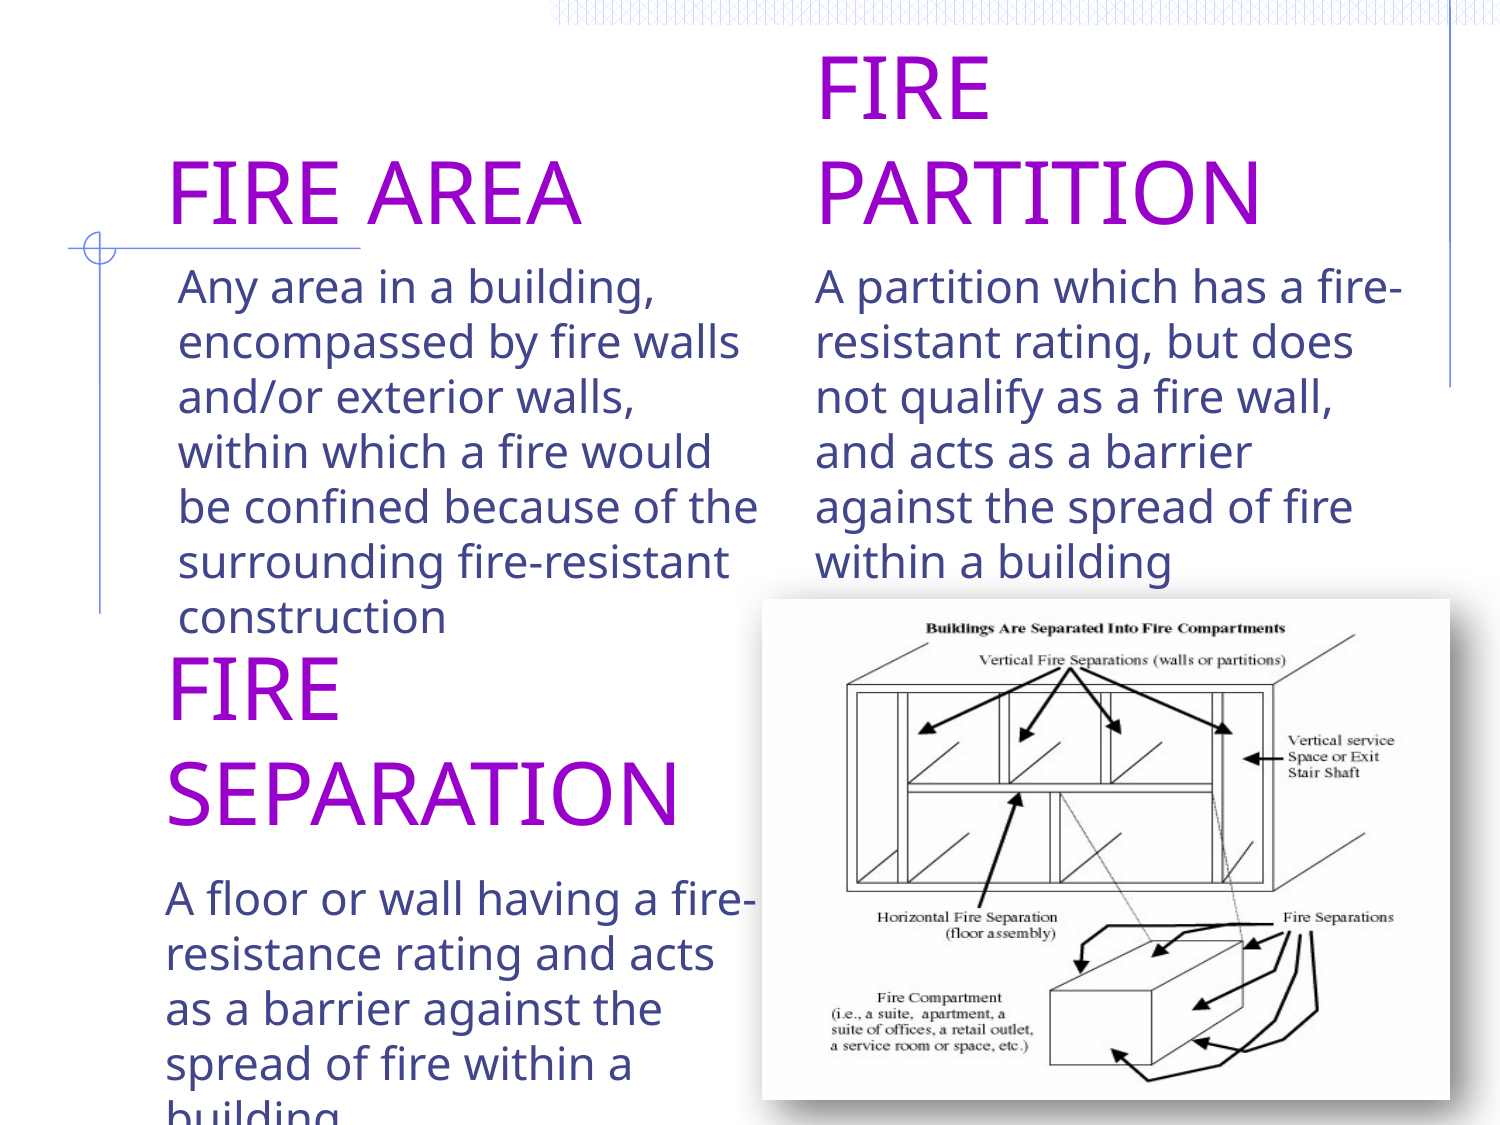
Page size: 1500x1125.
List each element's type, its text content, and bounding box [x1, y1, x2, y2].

text_box A floor or wall having a fire-resistance rating and acts as a barrier against the spread of fire within a building [150, 862, 788, 1125]
text_box FIRE SEPARATION [150, 699, 738, 850]
text_box FIRE PARTITION [799, 99, 1388, 249]
picture [762, 599, 1451, 1101]
text_box A partition which has a fire-resistant rating, but does not qualify as a fire wall, and acts as a barrier against the spread of fire within a building [799, 249, 1438, 598]
list Any area in a building, encompassed by fire walls and/or exterior walls, within which a fire would be confined because of the surrounding fire-resistant construction [162, 249, 788, 686]
list FIRE AREA [150, 99, 738, 250]
